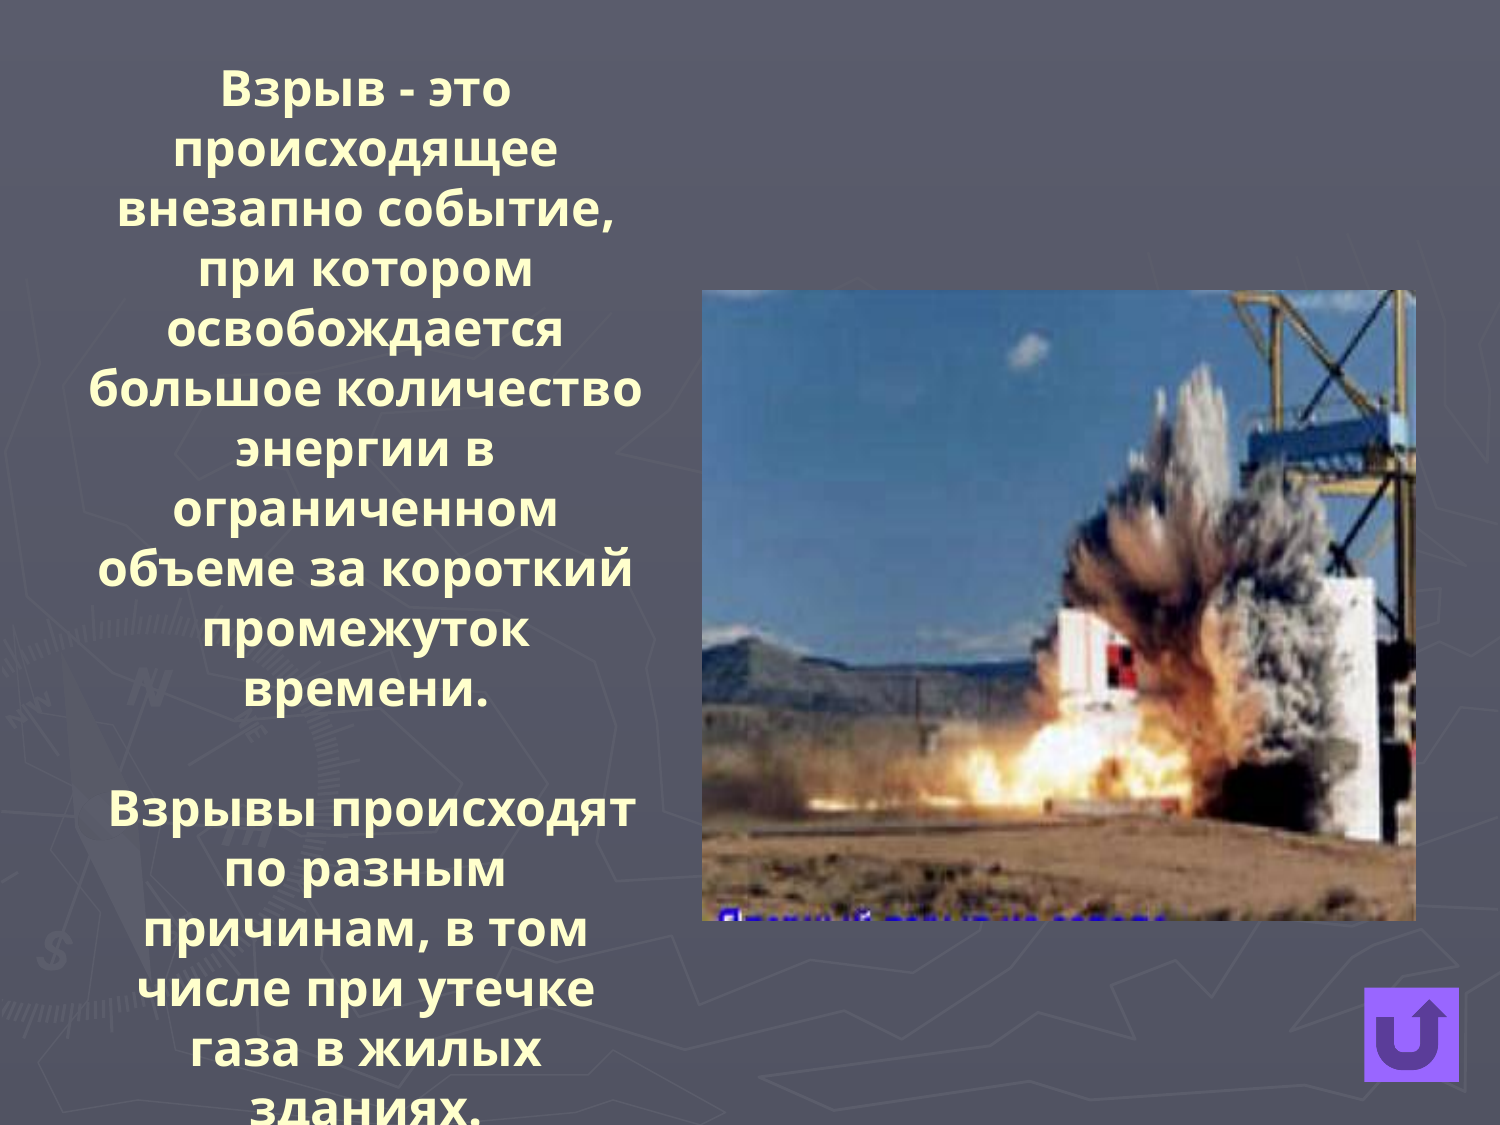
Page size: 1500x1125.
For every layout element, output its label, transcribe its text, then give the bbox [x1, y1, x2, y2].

picture [702, 290, 1416, 922]
title Взрыв - это происходящее внезапно событие, при котором освобождается большое количество энергии в ограниченном объеме за короткий промежуток времени. Взрывы происходят по разным причинам, в том числе при утечке газа в жилых зданиях. [64, 172, 668, 1021]
text_box [1364, 987, 1459, 1082]
